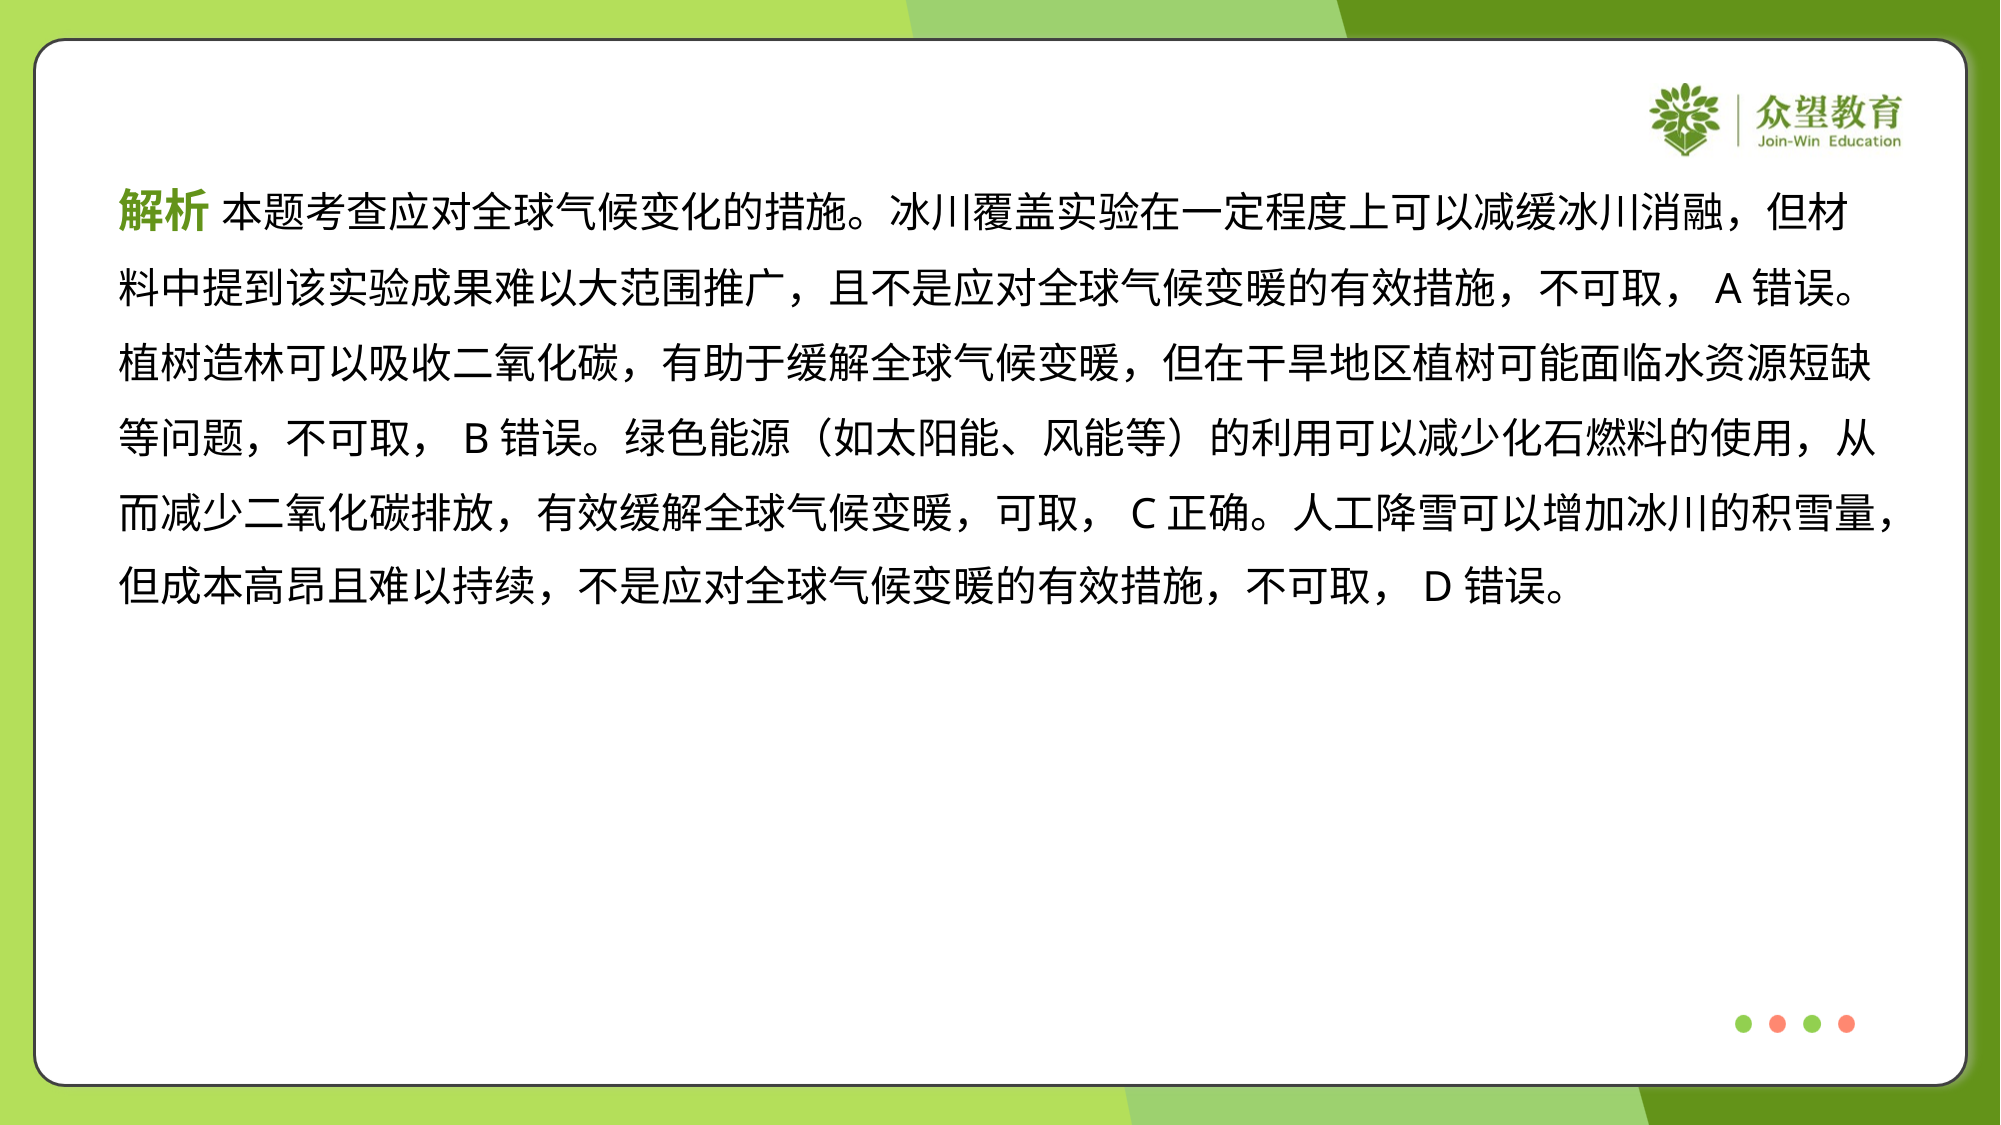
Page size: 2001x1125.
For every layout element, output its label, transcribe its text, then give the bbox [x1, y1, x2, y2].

text_box 解析 本题考查应对全球气候变化的措施。冰川覆盖实验在一定程度上可以减缓冰川消融，但材 料中提到该实验成果难以大范围推广，且不是应对全球气候变暖的有效措施，不可取，A错误。 植树造林可以吸收二氧化碳，有助于缓解全球气候变暖，但在干旱地区植树可能面临水资源短缺 等问题，不可取，B错误。绿色能源（如太阳能、风能等）的利用可以减少化石燃料的使用，从 而减少二氧化碳排放，有效缓解全球气候变暖，可取，C正确。人工降雪可以增加冰川的积雪量， 但成本高昂且难以持续，不是应对全球气候变暖的有效措施，不可取，D错误。 [118, 159, 1883, 602]
picture [0, 0, 2000, 1125]
